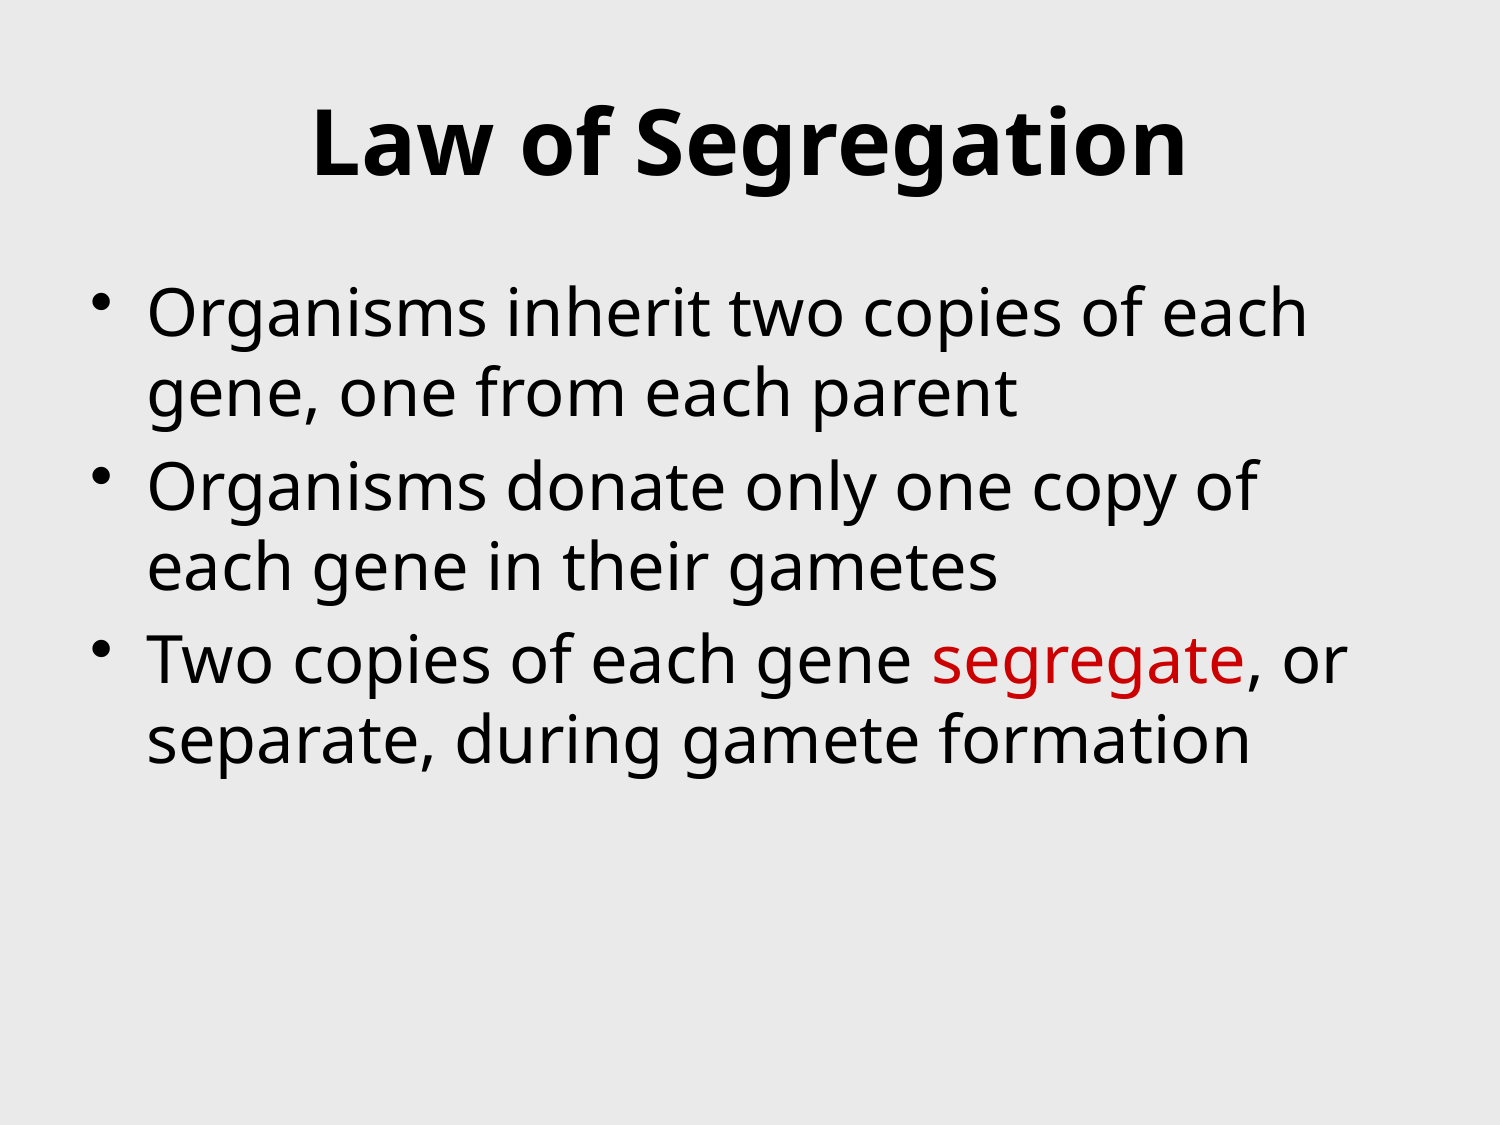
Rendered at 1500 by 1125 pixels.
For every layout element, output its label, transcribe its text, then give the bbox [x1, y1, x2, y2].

title Law of Segregation [74, 44, 1426, 233]
list Organisms inherit two copies of each gene, one from each parent Organisms donate only one copy of each gene in their gametes Two copies of each gene segregate, or separate, during gamete formation [74, 262, 1426, 826]
